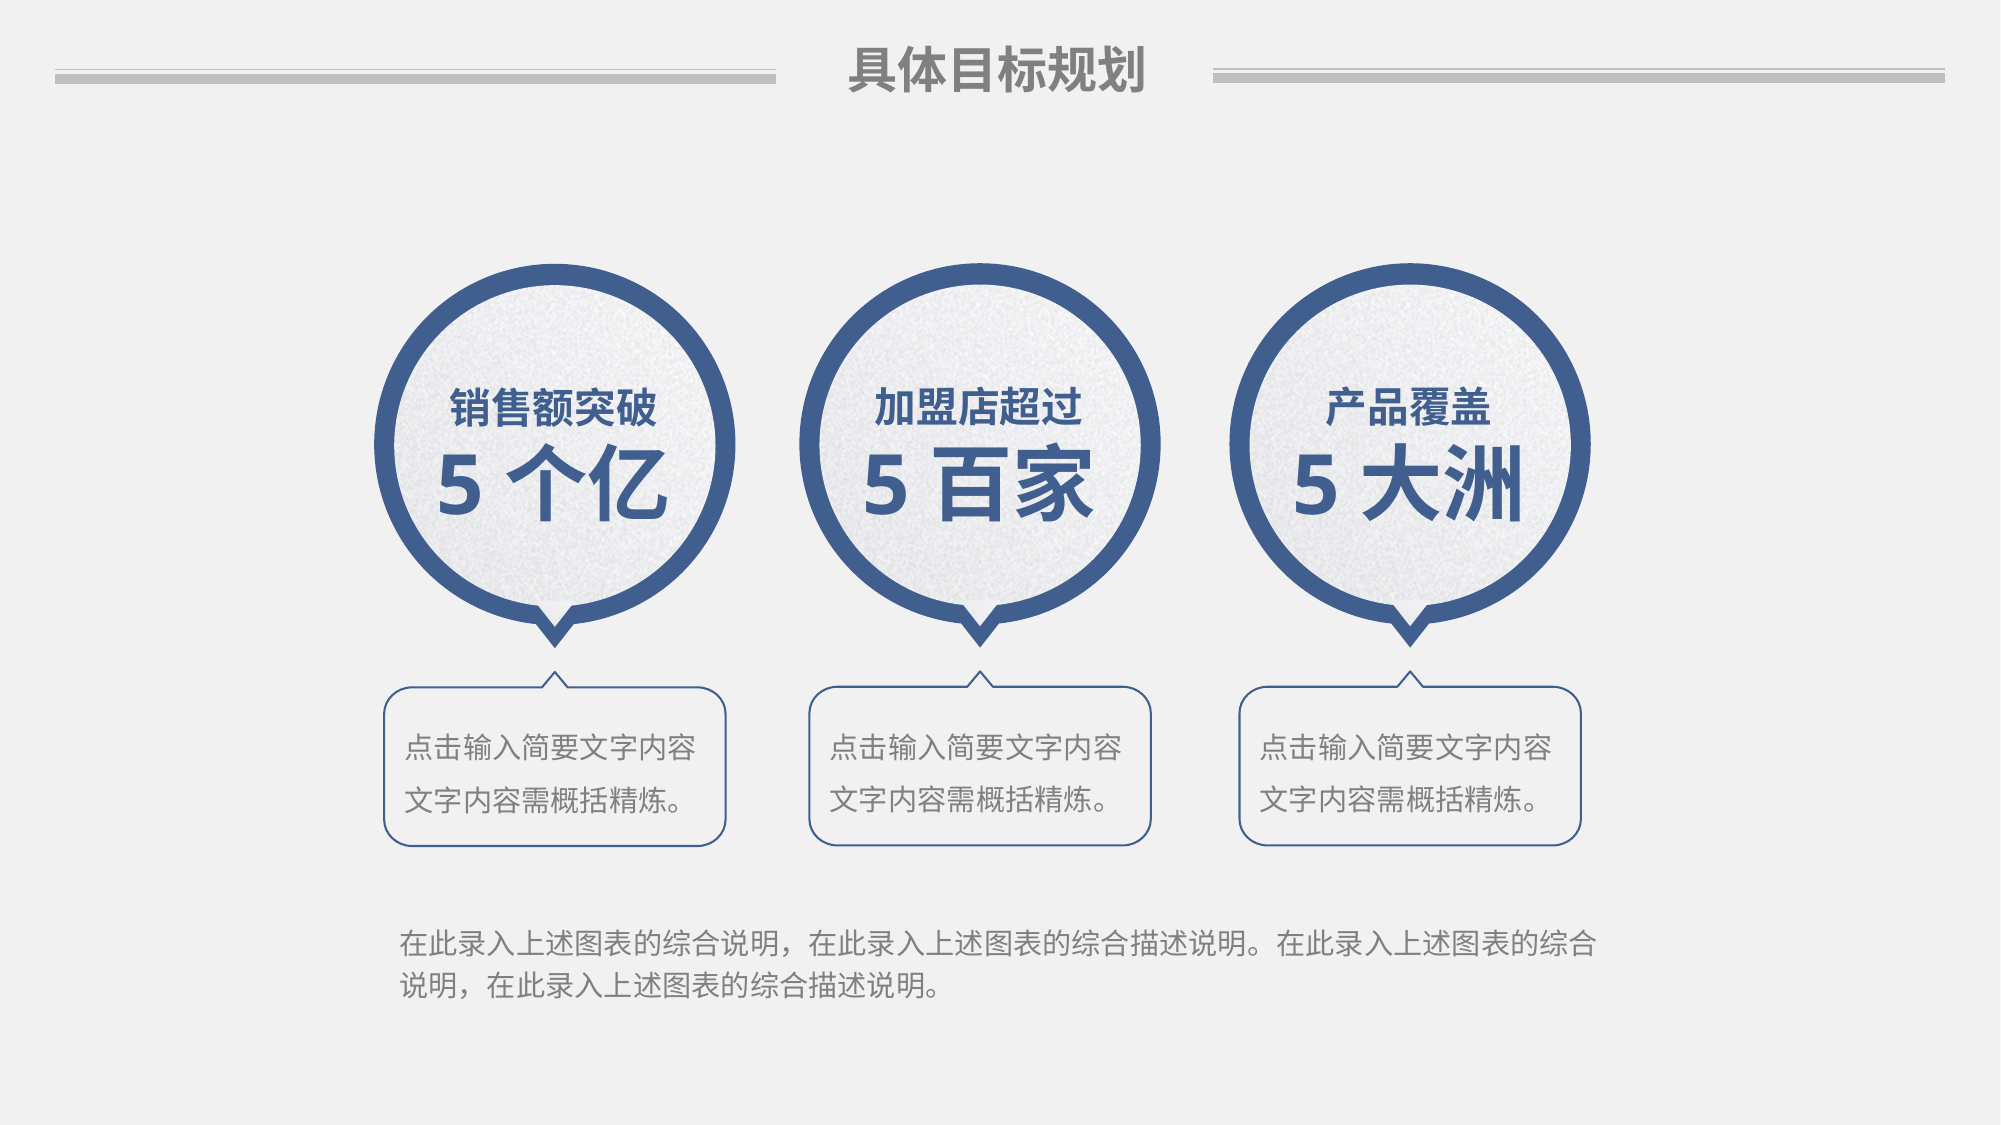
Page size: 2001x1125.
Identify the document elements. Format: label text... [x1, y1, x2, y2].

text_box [1229, 262, 1591, 648]
text_box 在此录入上述图表的综合说明，在此录入上述图表的综合描述说明。在此录入上述图表的综合说明，在此录入上述图表的综合描述说明。 [384, 911, 1615, 1011]
text_box 点击输入简要文字内容 文字内容需概括精炼。 [1253, 711, 1559, 817]
text_box [807, 669, 1153, 848]
text_box [1237, 669, 1584, 848]
text_box 具体目标规划 [782, 30, 1213, 106]
text_box 点击输入简要文字内容 文字内容需概括精炼。 [822, 711, 1129, 817]
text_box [373, 263, 736, 649]
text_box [799, 262, 1161, 648]
text_box [382, 669, 728, 849]
text_box 点击输入简要文字内容 文字内容需概括精炼。 [397, 712, 704, 817]
